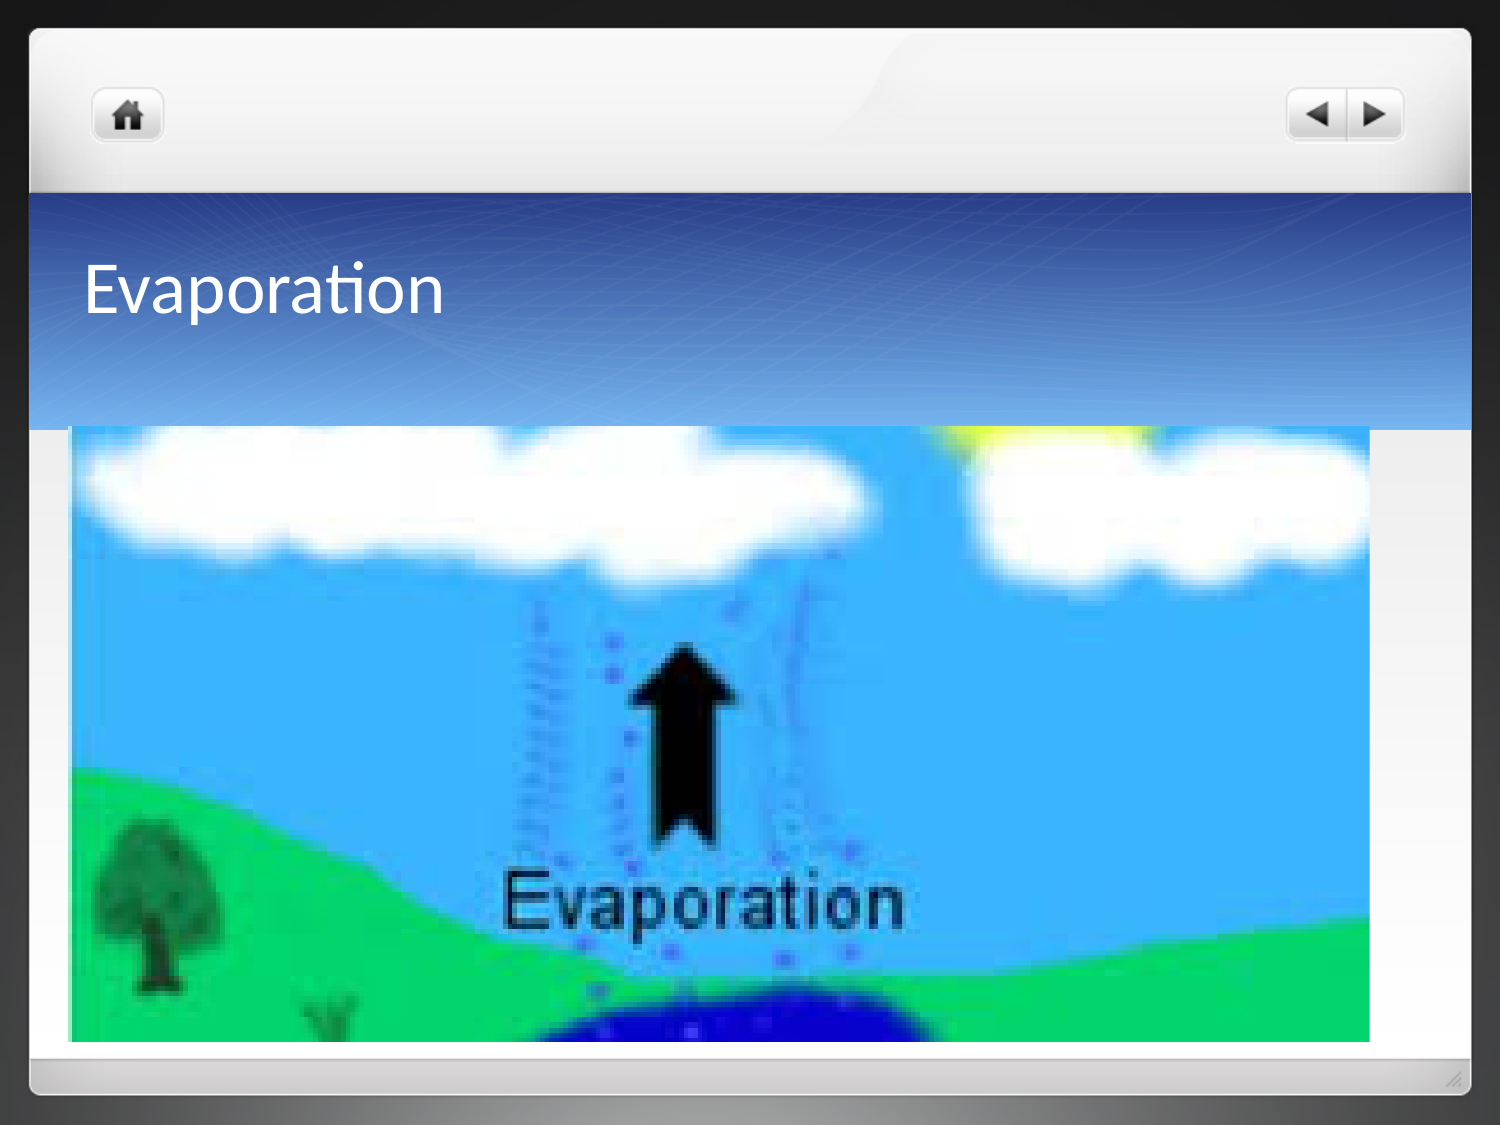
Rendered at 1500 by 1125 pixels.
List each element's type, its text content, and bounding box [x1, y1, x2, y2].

picture [0, 0, 1500, 1125]
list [67, 425, 1371, 1043]
title Evaporation [68, 238, 1432, 426]
